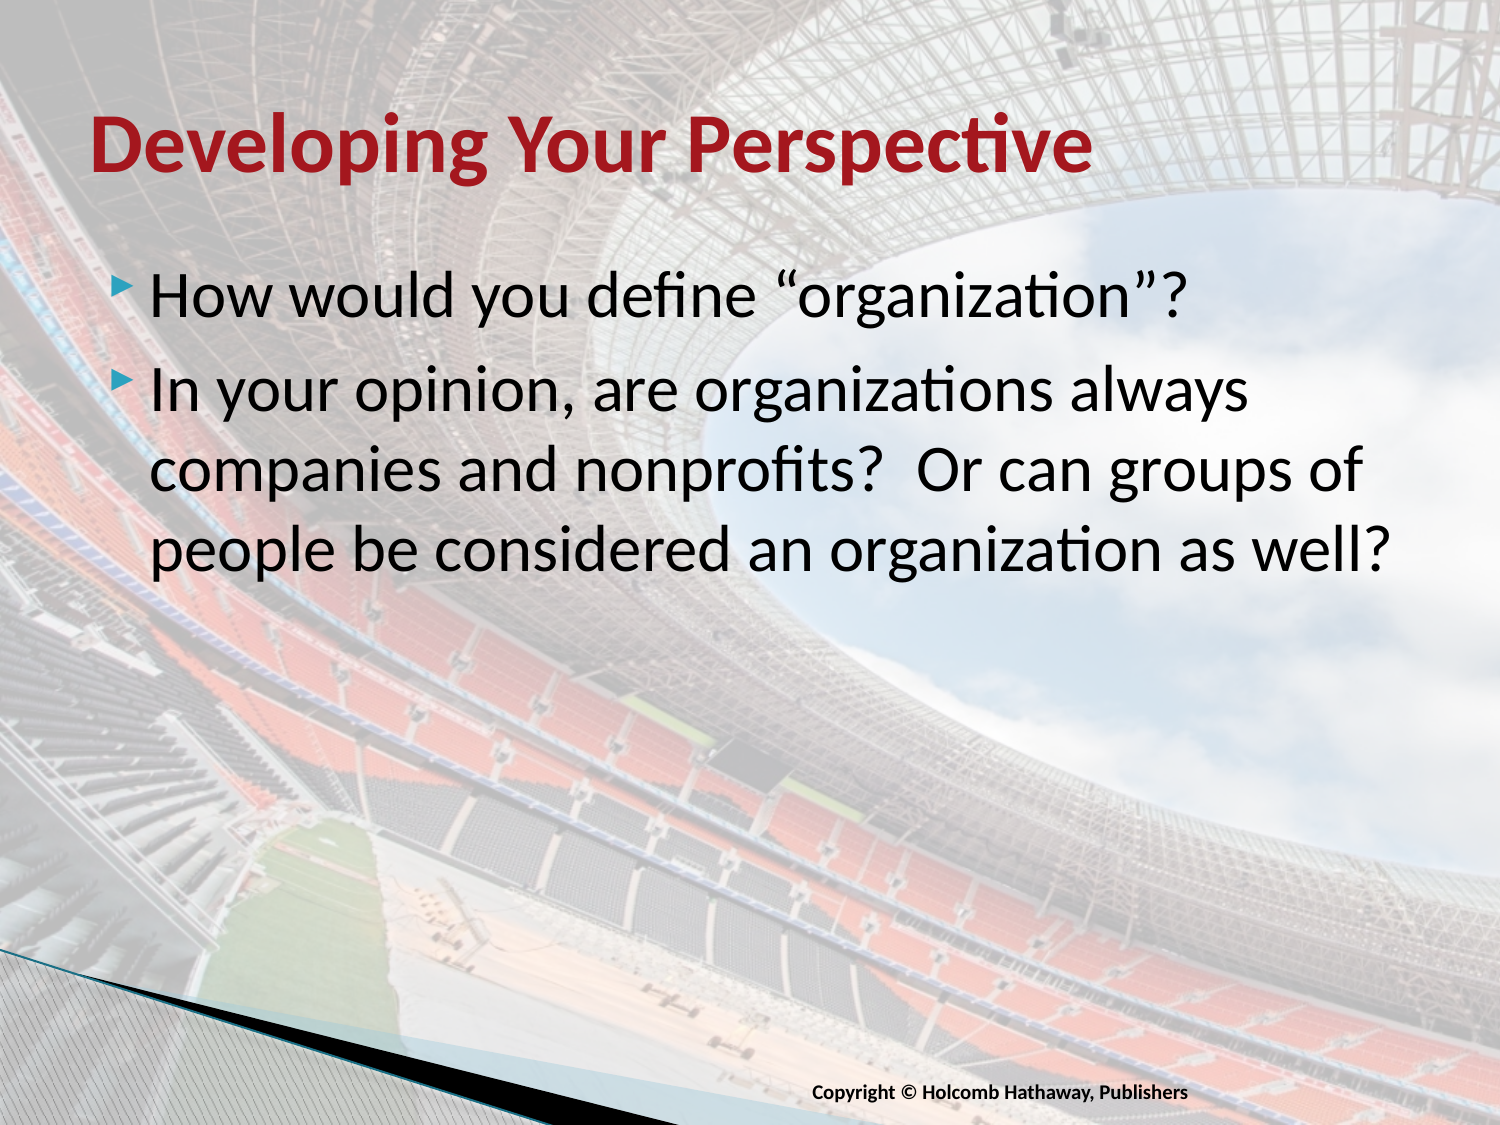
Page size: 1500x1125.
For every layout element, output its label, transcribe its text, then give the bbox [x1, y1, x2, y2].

title Developing Your Perspective [75, 45, 1425, 233]
list How would you define “organization”? In your opinion, are organizations always companies and nonprofits? Or can groups of people be considered an organization as well? [75, 243, 1450, 986]
footer Copyright © Holcomb Hathaway, Publishers [718, 1051, 1213, 1112]
